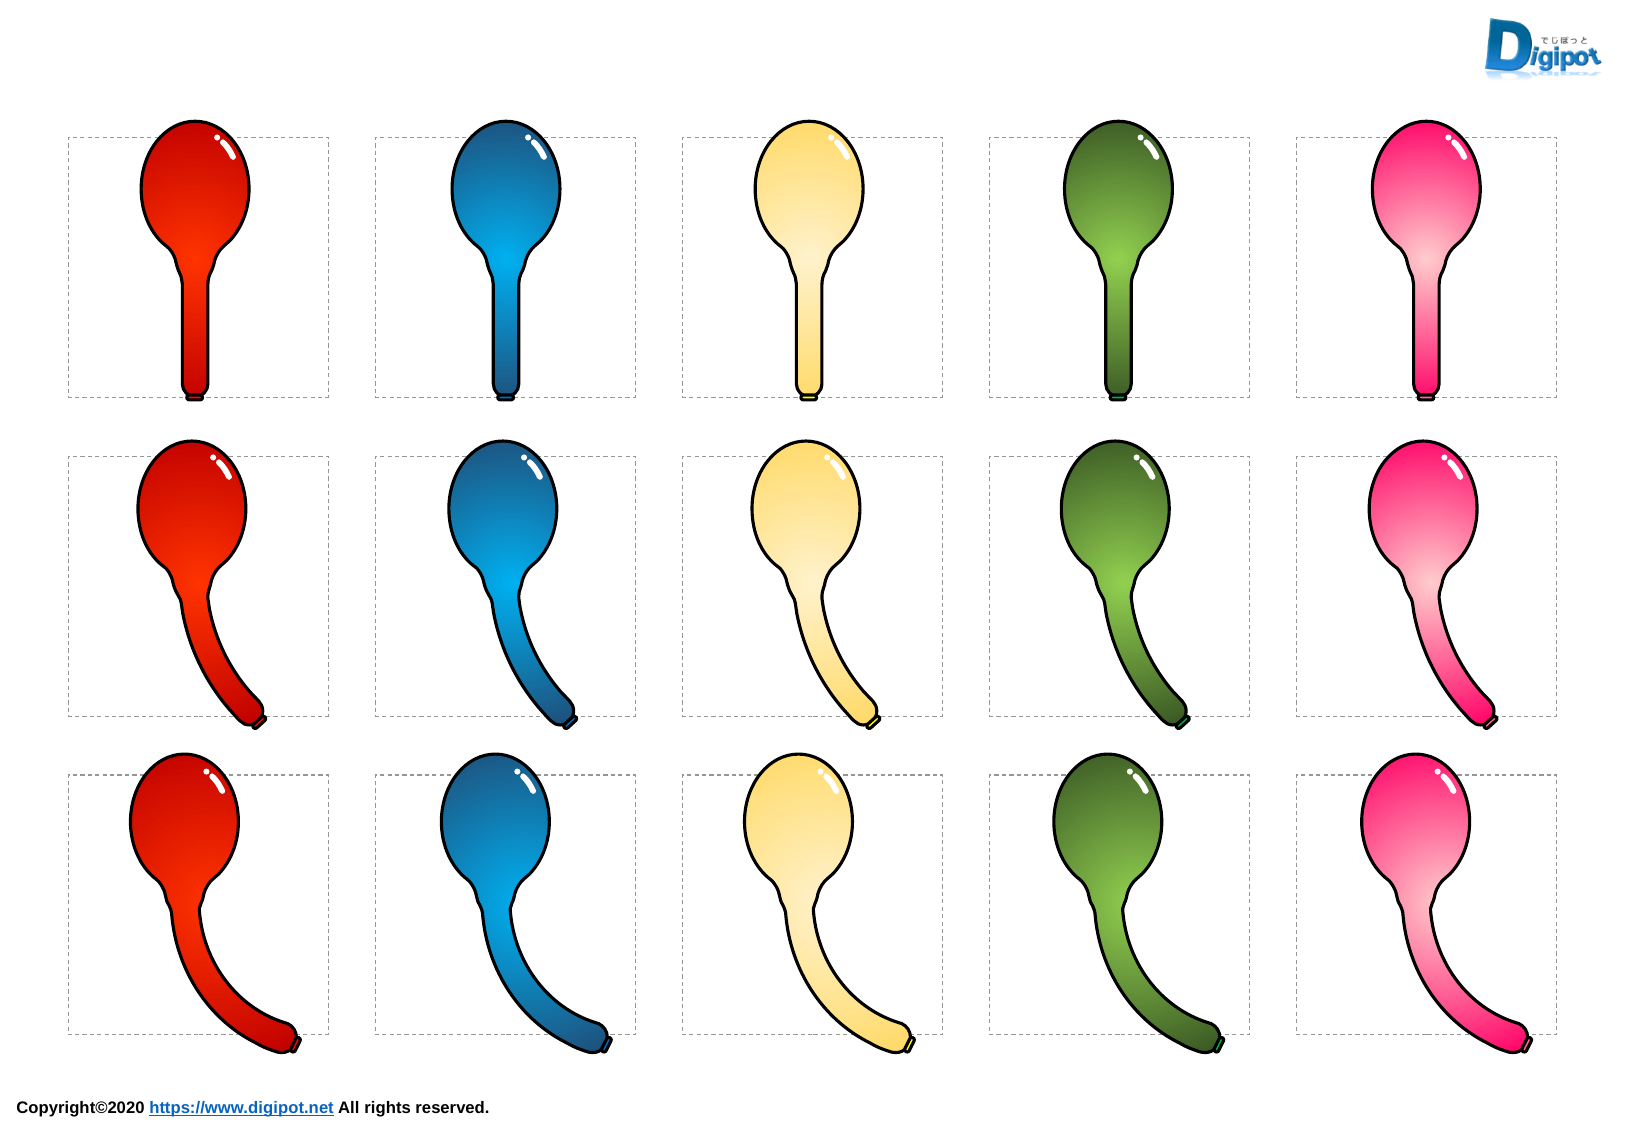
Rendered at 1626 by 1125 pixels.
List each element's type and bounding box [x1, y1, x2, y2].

text_box [1064, 121, 1173, 400]
text_box [1053, 754, 1222, 1053]
text_box [755, 121, 864, 400]
text_box [1369, 440, 1499, 725]
text_box [441, 754, 609, 1053]
text_box [452, 121, 560, 400]
text_box [137, 440, 268, 725]
text_box [1372, 121, 1481, 400]
text_box [448, 440, 579, 725]
text_box [141, 121, 250, 400]
text_box [751, 440, 882, 725]
text_box [130, 754, 298, 1053]
text_box [1061, 440, 1191, 725]
text_box [744, 754, 912, 1053]
text_box [1361, 754, 1530, 1053]
picture [1485, 18, 1602, 82]
